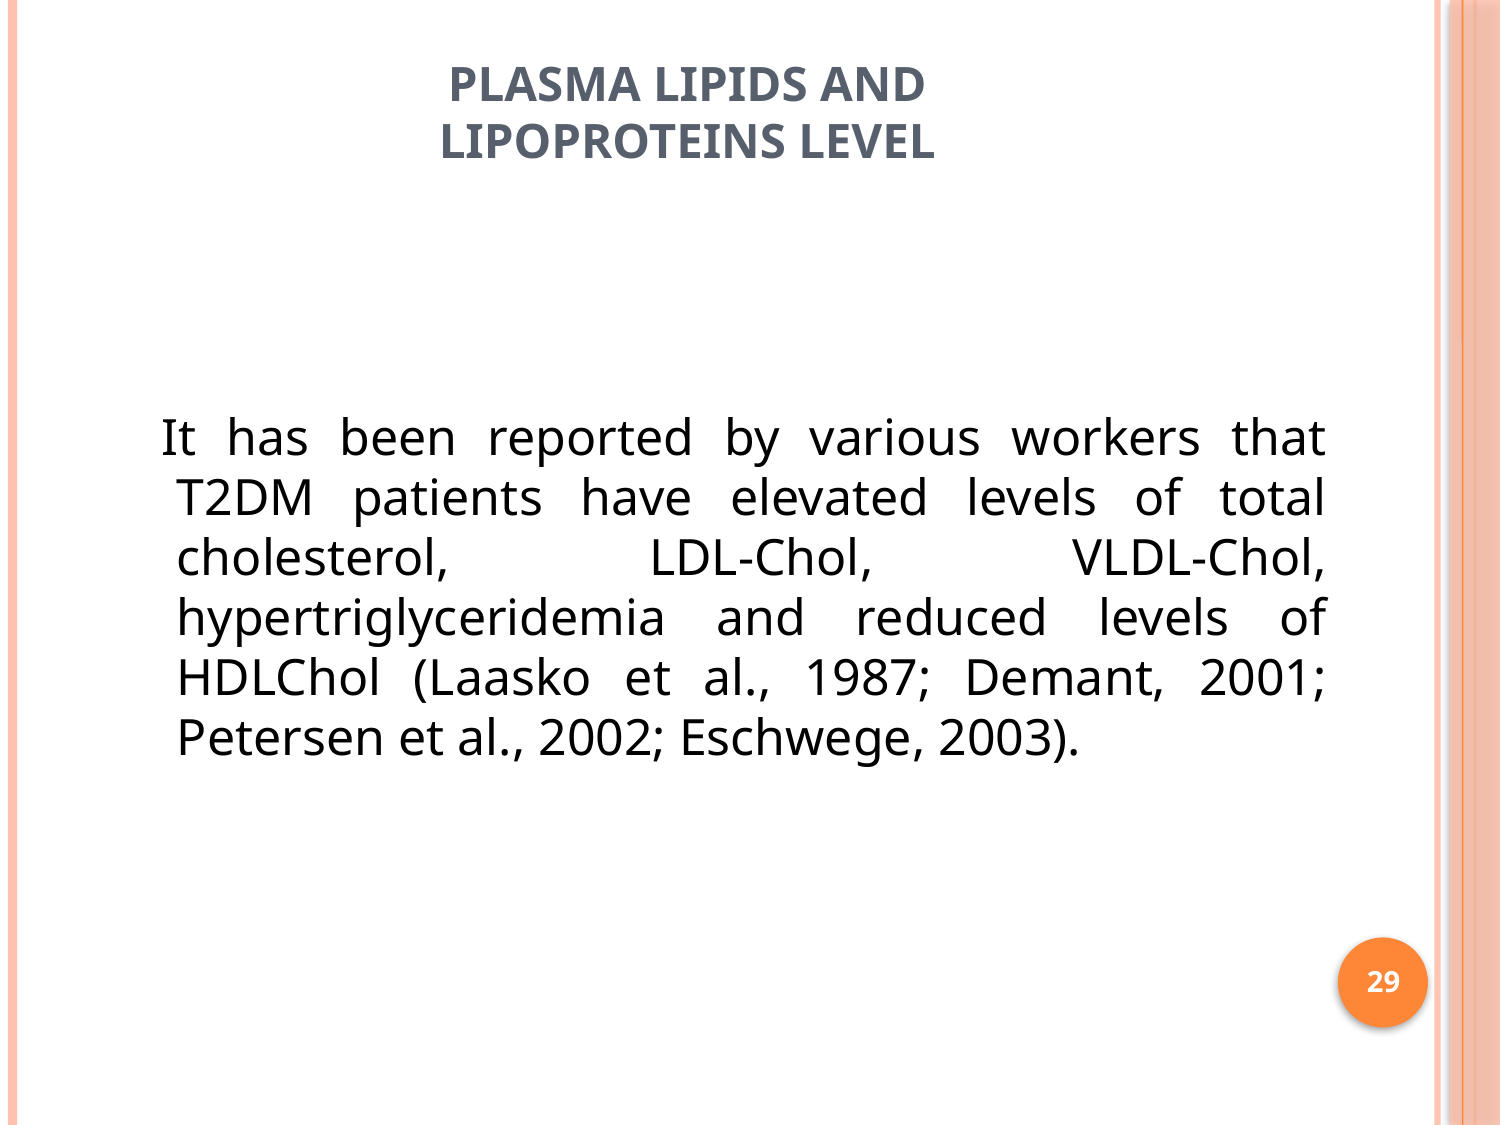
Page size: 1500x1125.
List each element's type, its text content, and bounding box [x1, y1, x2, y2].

title Plasma Lipids and Lipoproteins Level [75, 45, 1300, 233]
slide_number 29 [1333, 940, 1434, 1027]
list It has been reported by various workers that T2DM patients have elevated levels of total cholesterol, LDL-Chol, VLDL-Chol, hypertriglyceridemia and reduced levels of HDLChol (Laasko et al., 1987; Demant, 2001; Petersen et al., 2002; Eschwege, 2003). [117, 398, 1343, 910]
